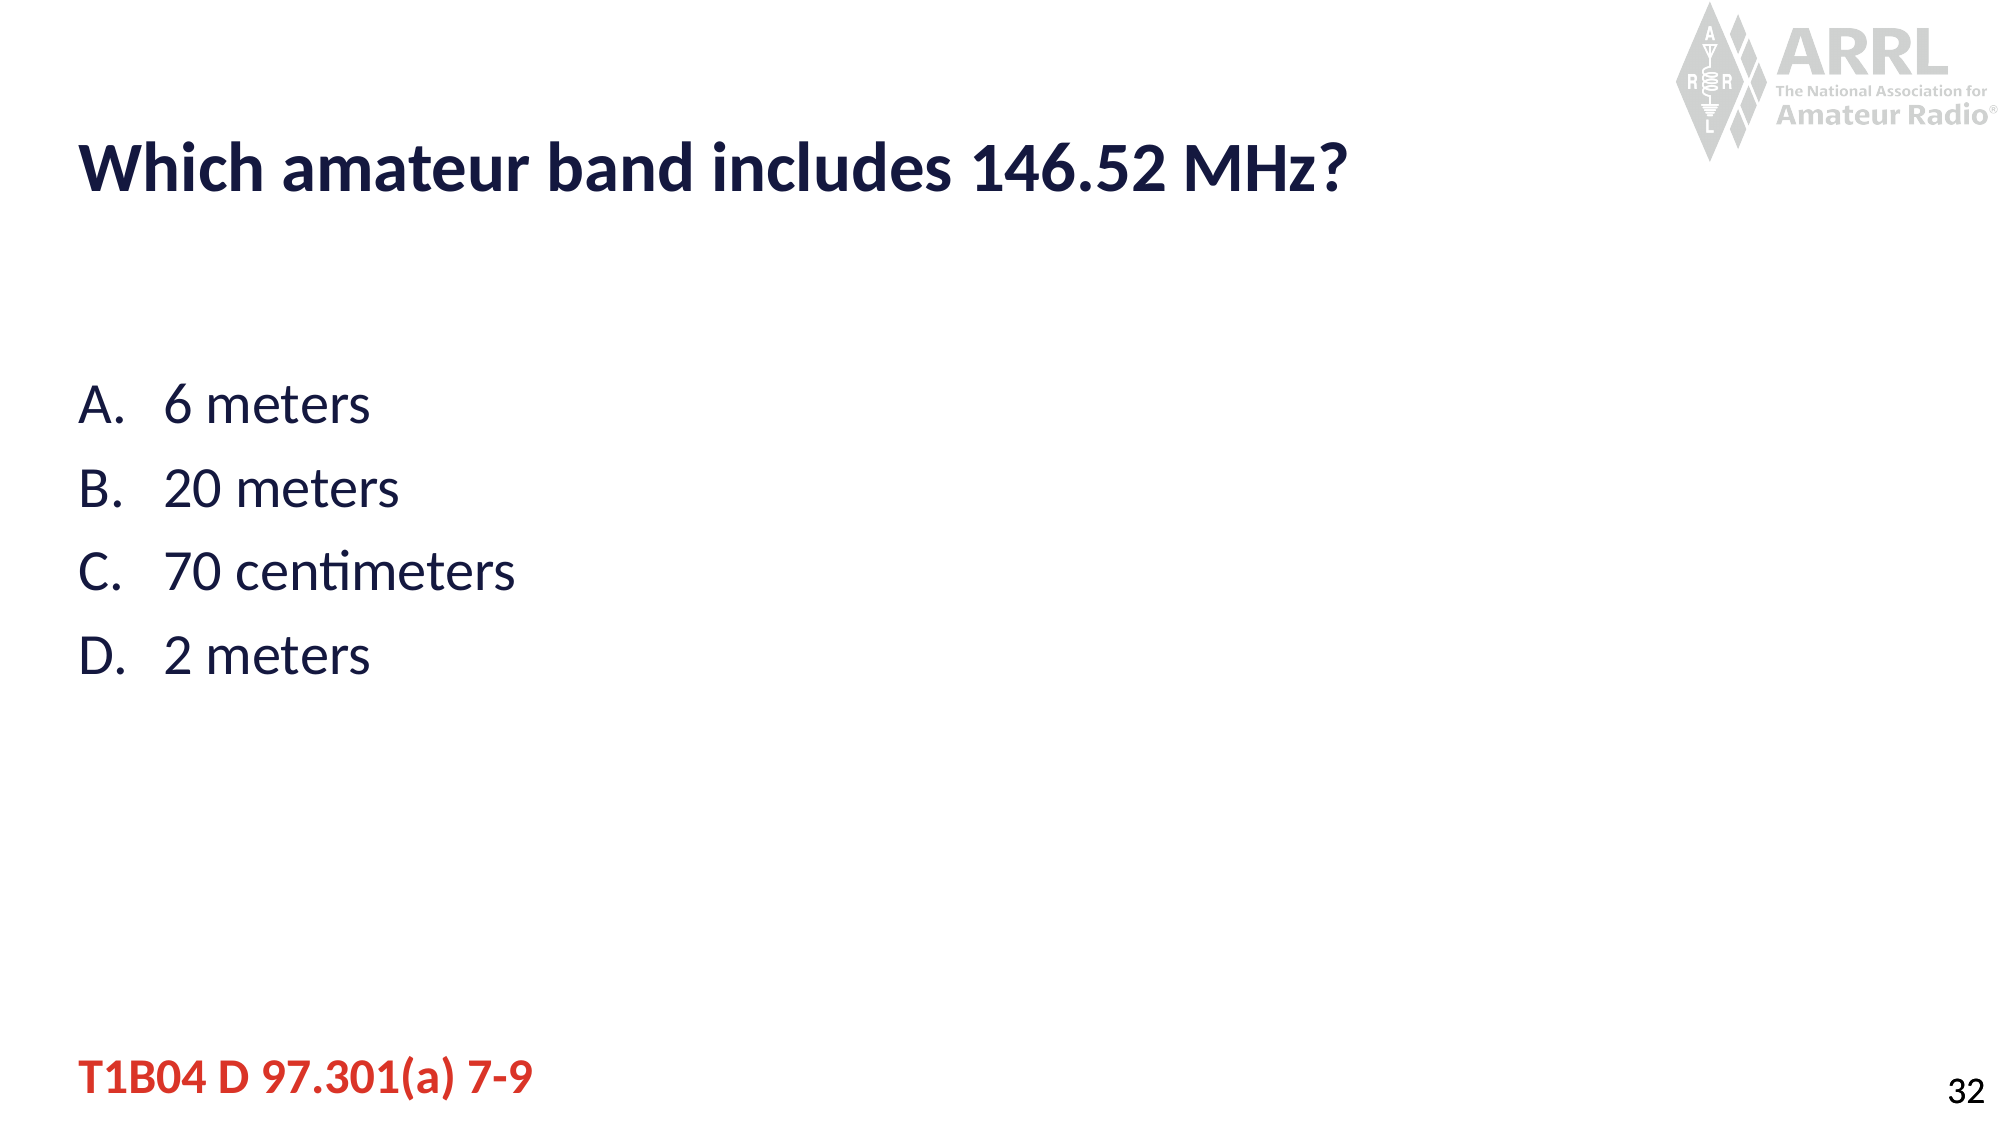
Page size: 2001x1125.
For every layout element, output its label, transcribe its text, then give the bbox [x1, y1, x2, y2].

picture [1674, 0, 2000, 164]
title Which amateur band includes 146.52 MHz? [63, 59, 1863, 278]
text_box T1B04 D 97.301(a) 7-9 [63, 1036, 921, 1112]
list 6 meters 20 meters 70 centimeters 2 meters [63, 365, 1863, 989]
